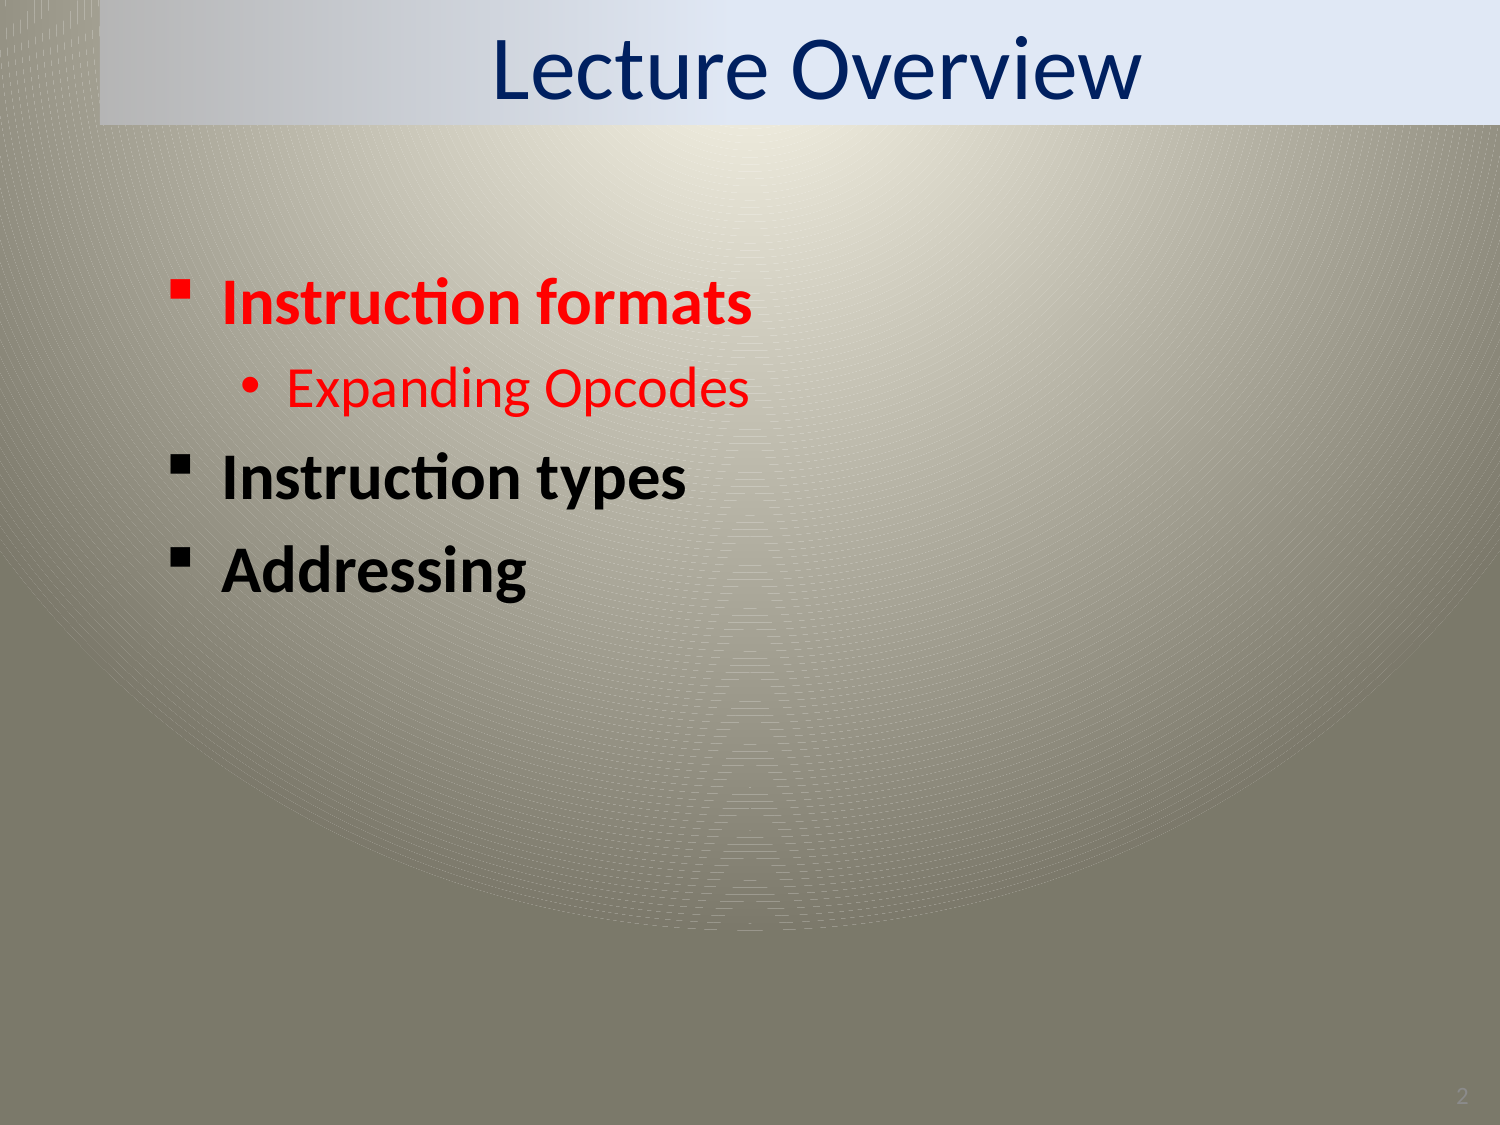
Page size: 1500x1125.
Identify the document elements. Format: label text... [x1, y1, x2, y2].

list Instruction formats Expanding Opcodes Instruction types Addressing [150, 249, 1488, 993]
title Lecture Overview [135, 0, 1500, 125]
